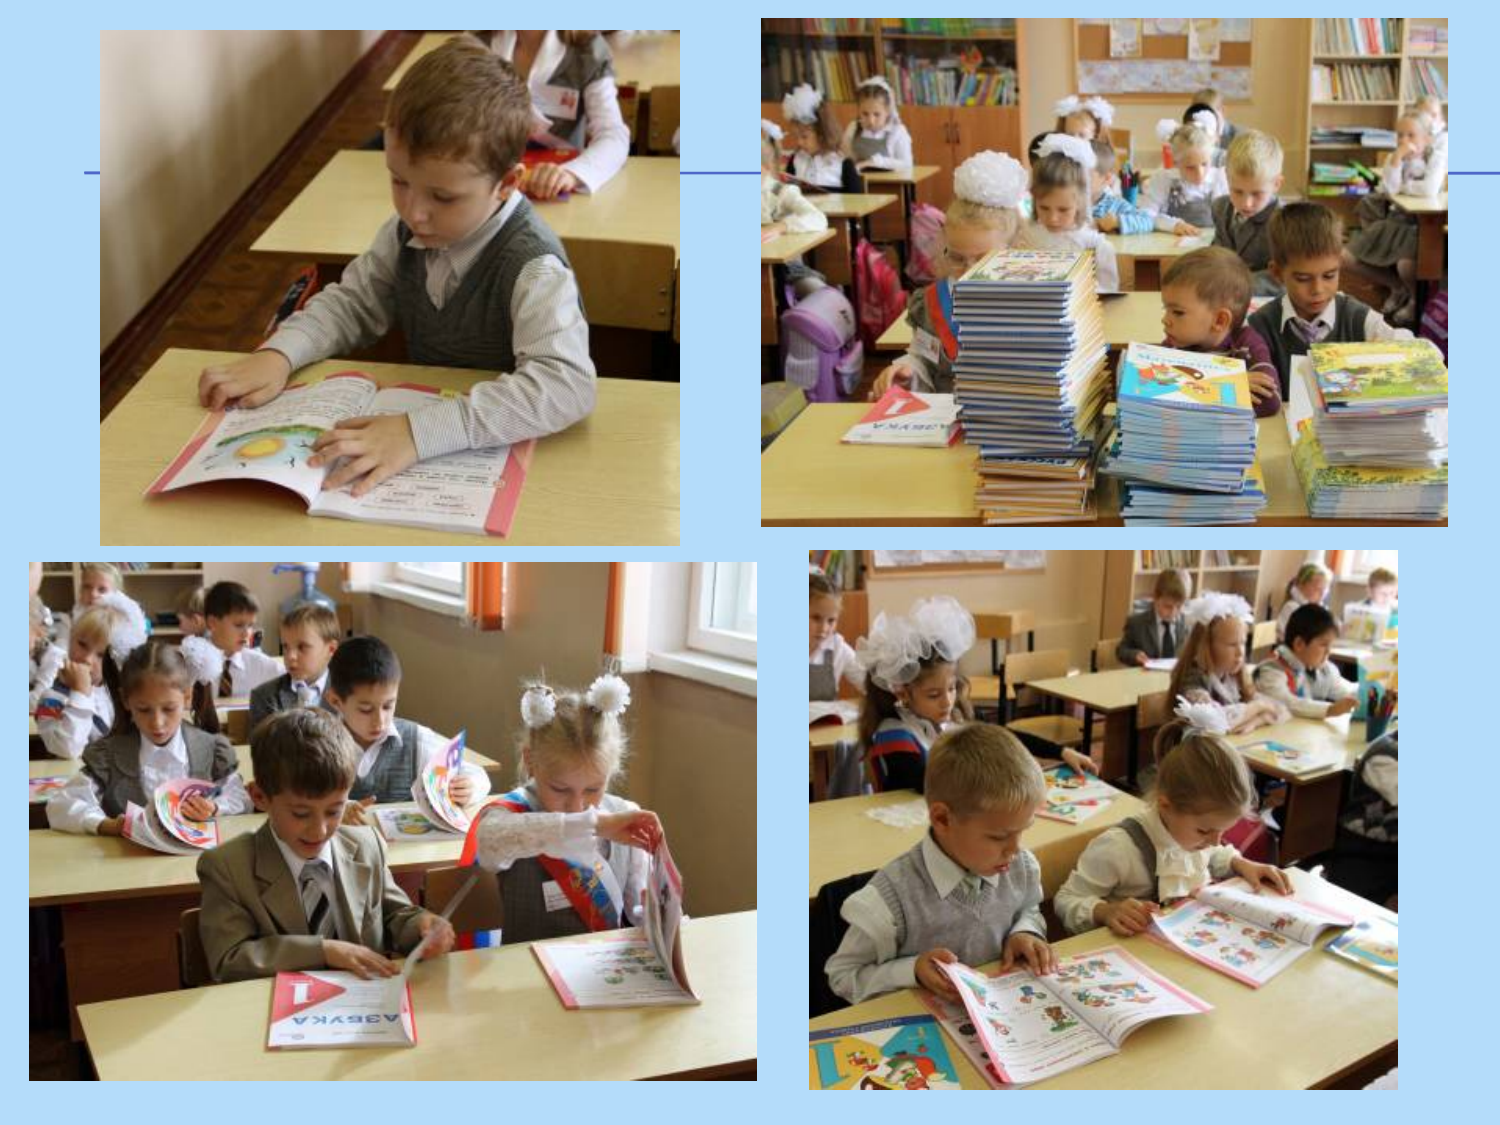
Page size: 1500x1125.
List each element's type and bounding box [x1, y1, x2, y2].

list [29, 562, 757, 1081]
picture [761, 18, 1449, 528]
picture [808, 550, 1398, 1090]
picture [99, 30, 680, 547]
